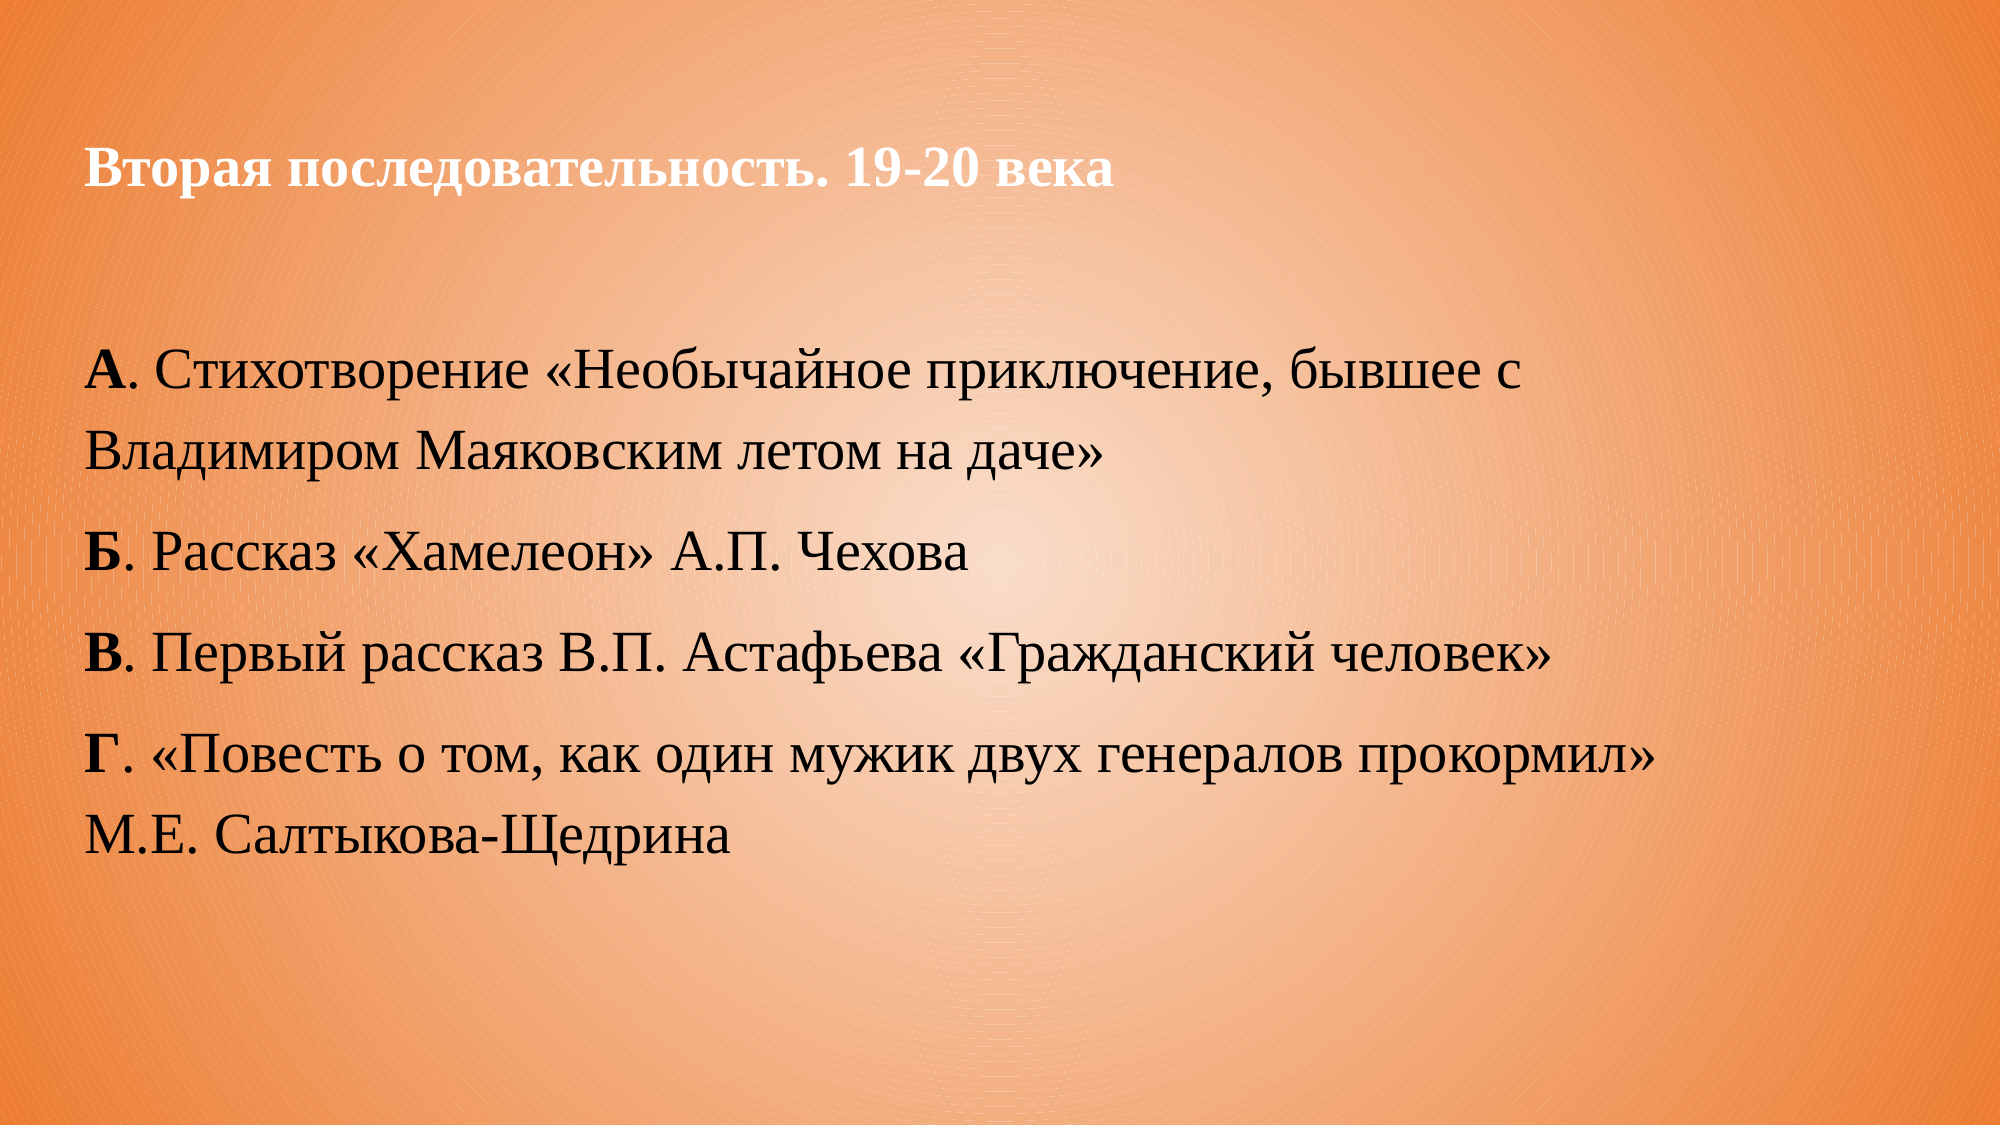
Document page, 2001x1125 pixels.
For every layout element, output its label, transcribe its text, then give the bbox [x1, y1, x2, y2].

text_box Вторая последовательность. 19-20 века А. Стихотворение «Необычайное приключение, бывшее с Владимиром Маяковским летом на даче» Б. Рассказ «Хамелеон» А.П. Чехова В. Первый рассказ В.П. Астафьева «Гражданский человек» Г. «Повесть о том, как один мужик двух генералов прокормил» М.Е. Салтыкова-Щедрина [69, 109, 1730, 873]
